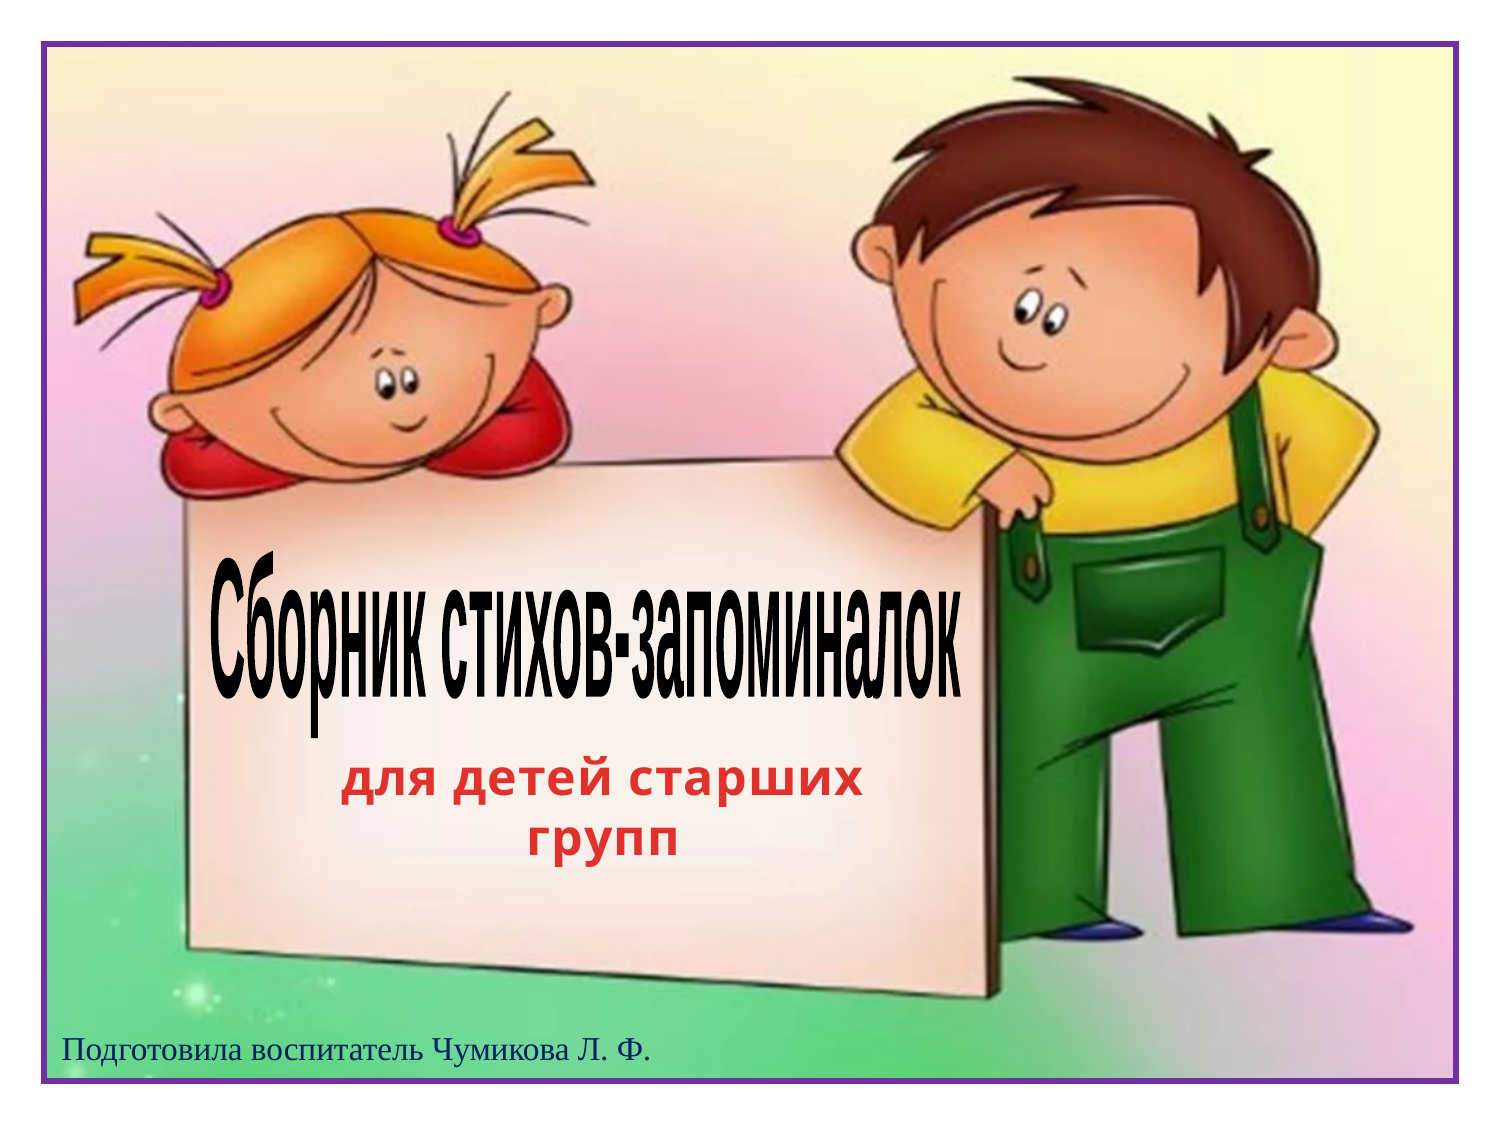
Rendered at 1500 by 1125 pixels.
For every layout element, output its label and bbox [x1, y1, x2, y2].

picture [46, 46, 1454, 1079]
